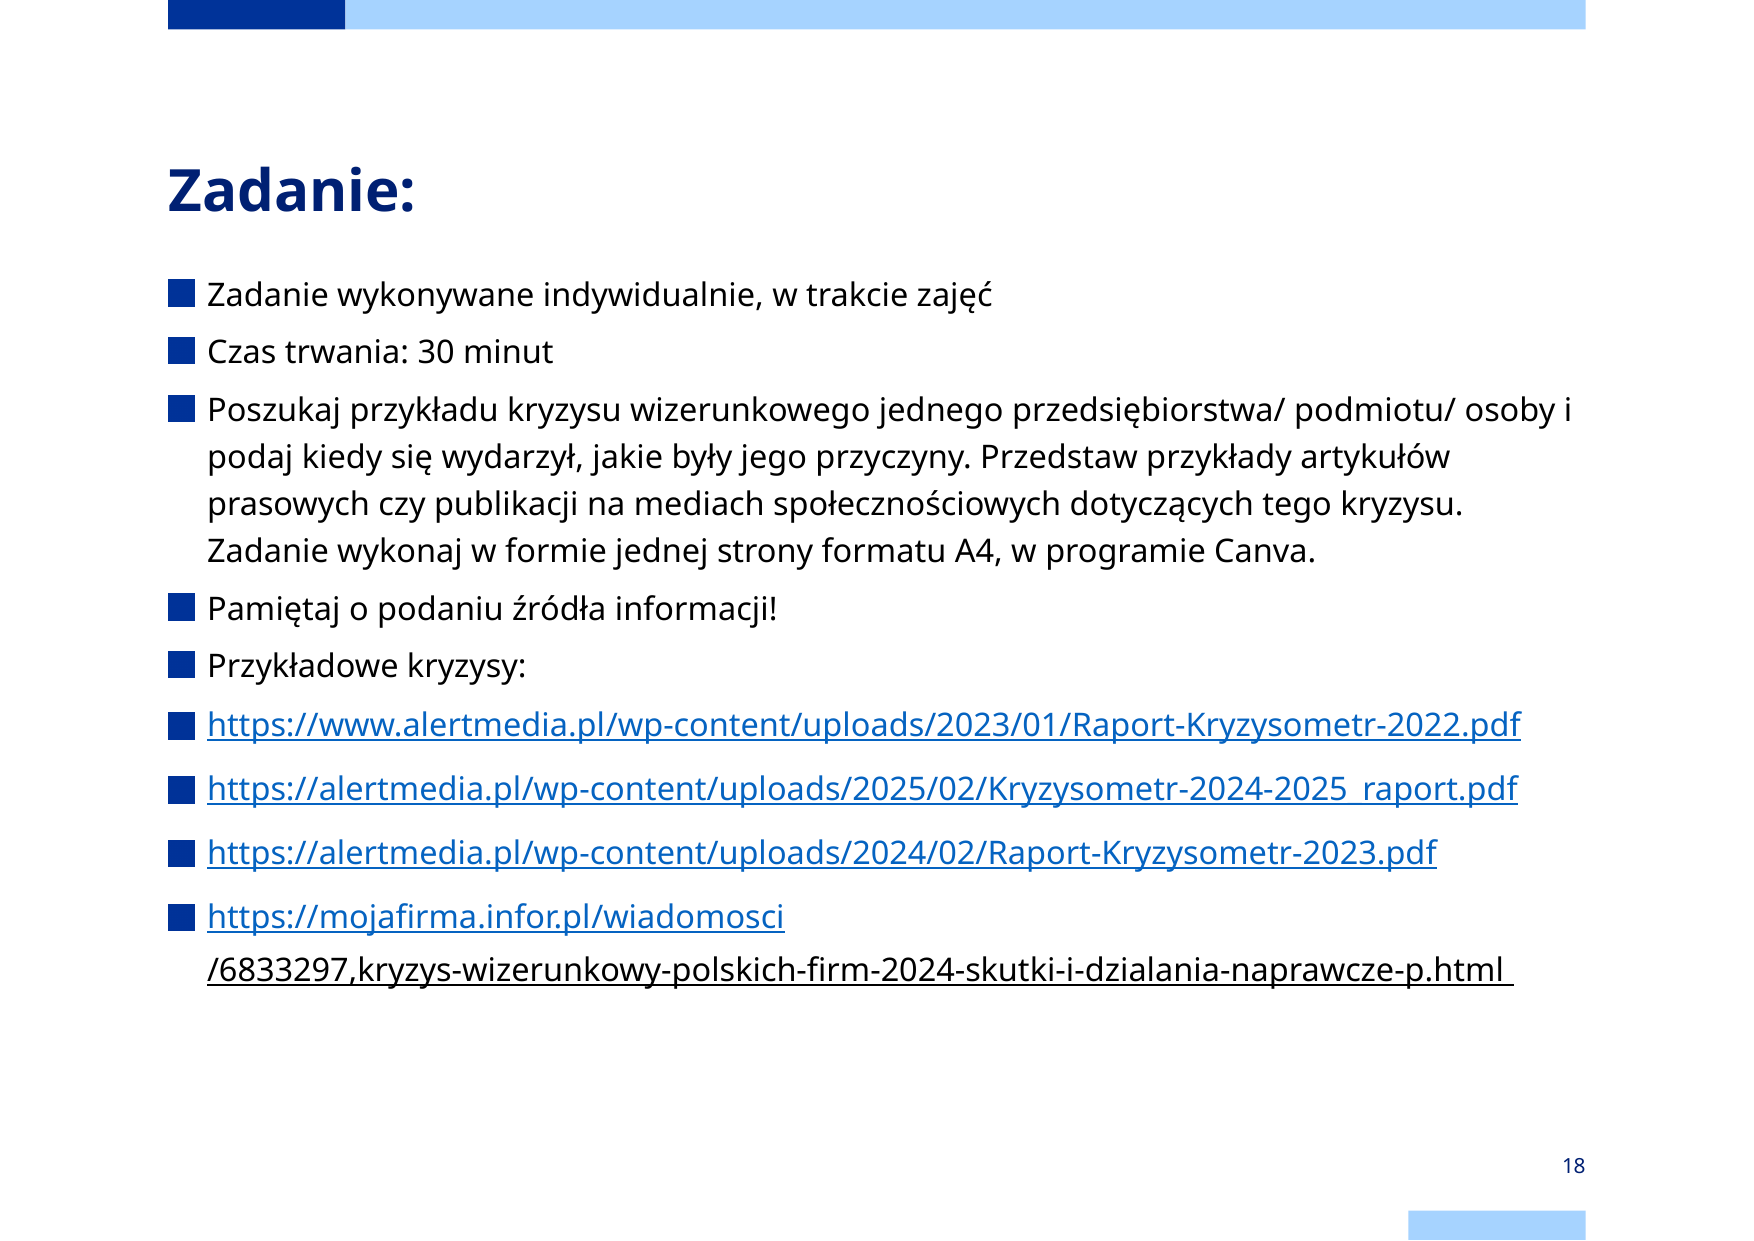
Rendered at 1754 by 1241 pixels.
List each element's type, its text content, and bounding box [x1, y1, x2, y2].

picture [168, 904, 195, 931]
title Zadanie: [168, 147, 1586, 265]
picture [168, 337, 195, 364]
picture [168, 395, 195, 422]
picture [168, 651, 195, 678]
list Zadanie wykonywane indywidualnie, w trakcie zajęć Czas trwania: 30 minut Poszukaj przykładu kryzysu wizerunkowego jednego przedsiębiorstwa/ podmiotu/ osoby i podaj kiedy się wydarzył, jakie były jego przyczyny. Przedstaw przykłady artykułów prasowych czy publikacji na mediach społecznościowych dotyczących tego kryzysu. Zadanie wykonaj w formie jednej strony formatu A4, w programie Canva. Pamiętaj o podaniu źródła informacji! Przykładowe kryzysy: https://www.alertmedia.pl/wp-content/uploads/2023/01/Raport-Kryzysometr-2022.pdf https://alertmedia.pl/wp-content/uploads/2025/02/Kryzysometr-2024-2025_raport.pdf https://alertmedia.pl/wp-content/uploads/2024/02/Raport-Kryzysometr-2023.pdf https://mojafirma.infor.pl/wiadomosci/6833297,kryzys-wizerunkowy-polskich-firm-2024-skutki-i-dzialania-naprawcze-p.html [168, 265, 1586, 1128]
slide_number 18 [1408, 1151, 1586, 1182]
picture [168, 593, 195, 621]
picture [168, 776, 195, 804]
picture [168, 279, 195, 307]
picture [168, 712, 195, 740]
picture [168, 840, 195, 867]
